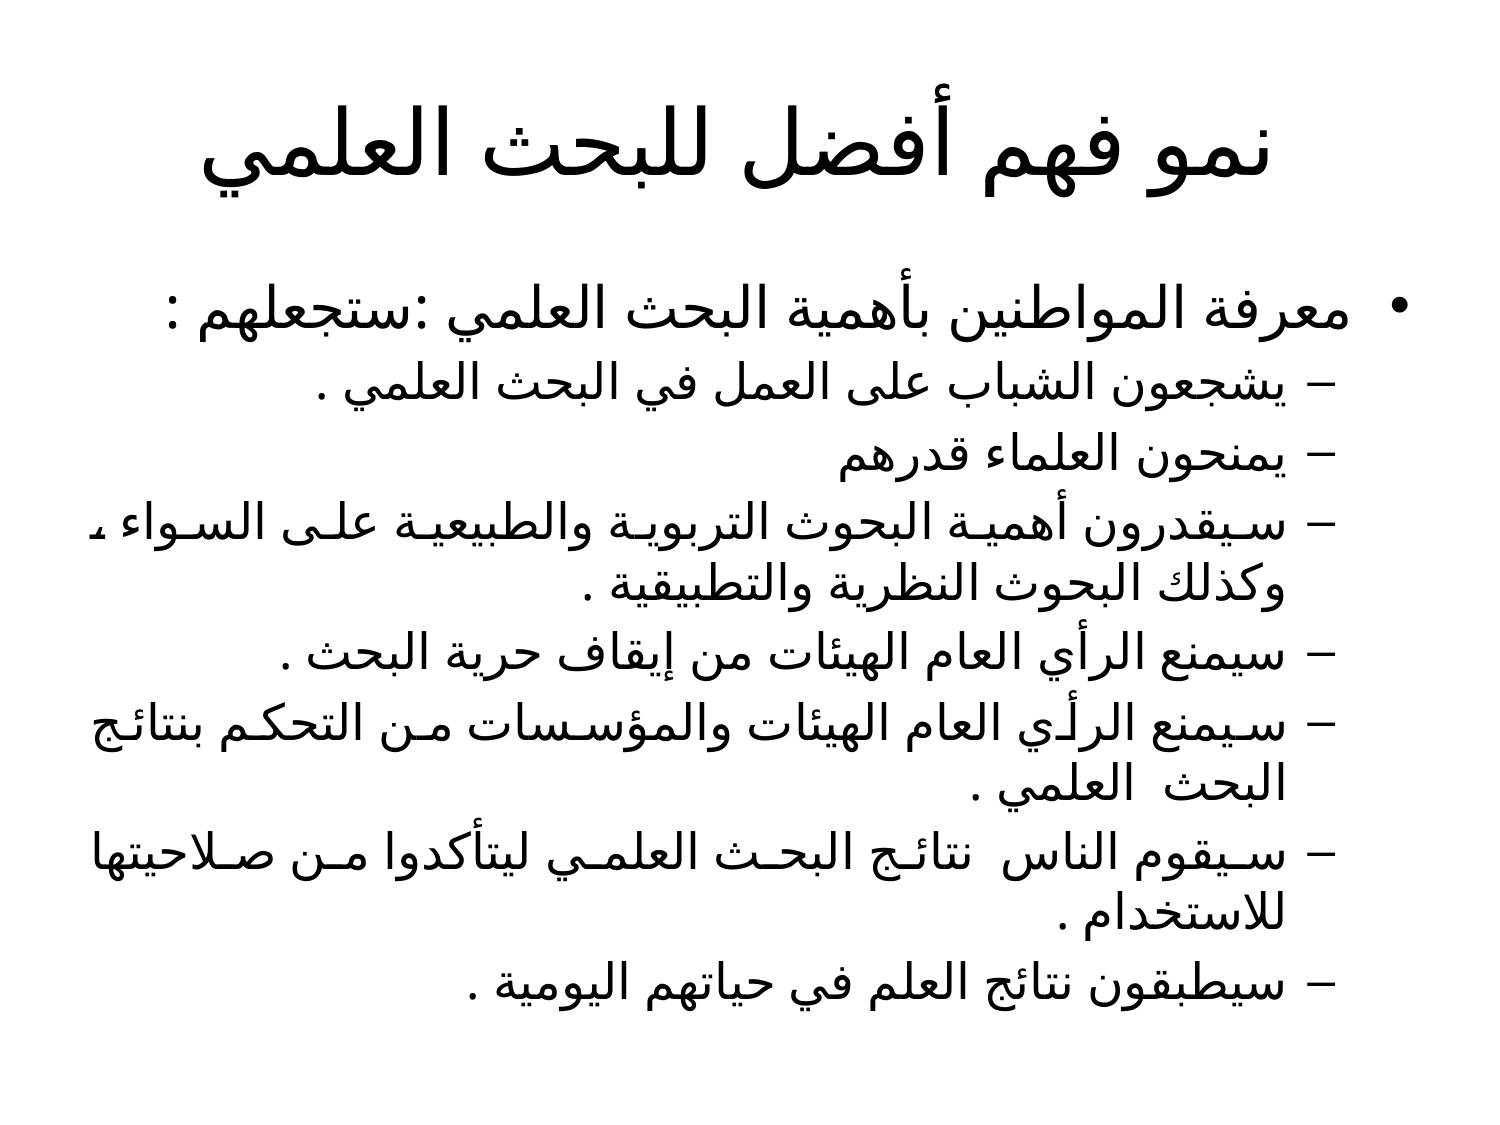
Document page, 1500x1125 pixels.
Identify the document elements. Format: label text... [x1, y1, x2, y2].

list معرفة المواطنين بأهمية البحث العلمي :ستجعلهم : يشجعون الشباب على العمل في البحث العلمي . يمنحون العلماء قدرهم سيقدرون أهمية البحوث التربوية والطبيعية على السواء ، وكذلك البحوث النظرية والتطبيقية . سيمنع الرأي العام الهيئات من إيقاف حرية البحث . سيمنع الرأي العام الهيئات والمؤسسات من التحكم بنتائج البحث العلمي . سيقوم الناس نتائج البحث العلمي ليتأكدوا من صلاحيتها للاستخدام . سيطبقون نتائج العلم في حياتهم اليومية . [75, 262, 1425, 1005]
title نمو فهم أفضل للبحث العلمي [75, 45, 1425, 233]
